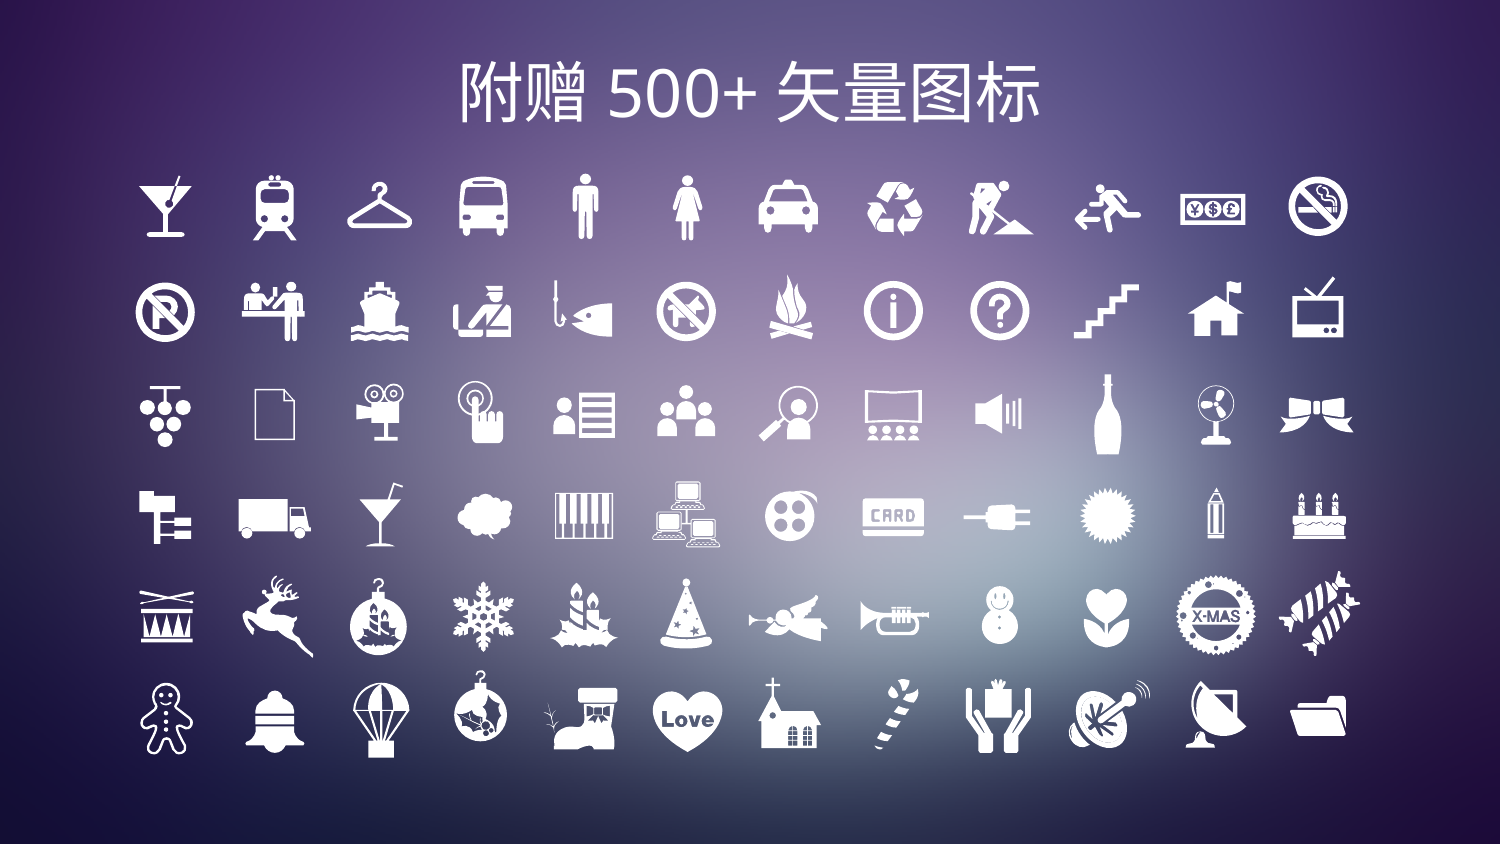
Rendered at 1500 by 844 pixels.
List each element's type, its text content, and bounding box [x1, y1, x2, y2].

text_box [454, 670, 507, 742]
text_box [1186, 200, 1204, 218]
text_box [1083, 588, 1130, 648]
text_box [862, 530, 924, 537]
text_box [782, 274, 799, 324]
text_box [1322, 397, 1345, 418]
text_box [1297, 695, 1346, 728]
text_box [1079, 487, 1136, 545]
text_box [252, 180, 297, 241]
text_box [1197, 385, 1235, 445]
text_box [254, 388, 295, 441]
text_box [457, 380, 493, 416]
text_box [656, 281, 716, 342]
text_box [1095, 184, 1105, 194]
text_box [571, 303, 613, 337]
text_box [874, 745, 884, 750]
text_box [775, 289, 789, 324]
text_box [1292, 535, 1346, 539]
text_box [1279, 415, 1310, 433]
text_box [897, 679, 910, 691]
text_box [1207, 534, 1225, 539]
text_box [141, 638, 193, 643]
text_box [1175, 575, 1256, 656]
text_box [894, 183, 915, 200]
text_box [1204, 200, 1222, 218]
text_box [466, 389, 484, 407]
text_box [997, 321, 1004, 328]
text_box [241, 528, 253, 539]
text_box [543, 702, 559, 733]
text_box [1316, 184, 1335, 207]
text_box [453, 304, 459, 330]
text_box [868, 425, 878, 435]
text_box [140, 682, 193, 755]
text_box [676, 401, 697, 420]
text_box [238, 499, 288, 532]
text_box [556, 397, 572, 414]
text_box [902, 688, 919, 703]
text_box [689, 321, 695, 328]
text_box [793, 321, 813, 330]
text_box [245, 726, 305, 753]
text_box [880, 435, 893, 441]
text_box [1315, 506, 1322, 515]
text_box [572, 185, 599, 240]
text_box [1331, 582, 1339, 591]
text_box [553, 415, 576, 435]
text_box [1208, 493, 1224, 503]
text_box [975, 393, 1003, 434]
text_box [860, 601, 929, 636]
text_box [486, 304, 511, 337]
text_box [139, 399, 155, 415]
text_box [1292, 515, 1346, 526]
text_box [758, 385, 818, 442]
text_box [862, 498, 924, 527]
text_box [863, 280, 923, 341]
text_box [1343, 604, 1350, 610]
text_box [1291, 599, 1304, 623]
text_box [968, 180, 1034, 235]
text_box [1216, 406, 1226, 418]
text_box [347, 181, 412, 229]
text_box [685, 295, 705, 315]
text_box [1325, 207, 1332, 213]
text_box [1337, 603, 1351, 624]
picture [0, 0, 1500, 844]
text_box [294, 527, 306, 539]
text_box [1302, 642, 1317, 656]
text_box [1222, 200, 1240, 218]
text_box [1288, 397, 1311, 418]
text_box [1311, 624, 1325, 645]
text_box [893, 705, 910, 716]
text_box [241, 311, 284, 317]
text_box [471, 396, 504, 444]
text_box [765, 490, 818, 542]
text_box [579, 392, 615, 438]
text_box [876, 218, 894, 232]
text_box [359, 482, 404, 547]
text_box [1094, 374, 1122, 455]
text_box [770, 330, 790, 339]
text_box [888, 686, 899, 699]
text_box [1290, 709, 1346, 736]
text_box [1075, 691, 1127, 748]
text_box [152, 305, 166, 329]
text_box [1305, 591, 1314, 620]
text_box [141, 608, 193, 614]
text_box [553, 703, 615, 750]
text_box [1073, 284, 1139, 339]
text_box [681, 175, 694, 186]
text_box [679, 385, 694, 399]
text_box [555, 492, 614, 539]
text_box [985, 678, 1012, 718]
text_box [570, 608, 583, 626]
text_box [485, 285, 503, 291]
text_box [389, 389, 398, 398]
text_box [175, 399, 191, 416]
text_box [652, 691, 723, 753]
text_box [909, 425, 919, 435]
text_box [272, 292, 303, 342]
text_box [286, 281, 297, 292]
text_box [1006, 403, 1010, 424]
text_box [457, 493, 513, 540]
text_box [350, 578, 407, 656]
text_box [1315, 501, 1322, 510]
text_box [1313, 639, 1320, 645]
text_box [790, 398, 807, 416]
text_box [692, 521, 714, 536]
text_box [682, 578, 691, 587]
text_box [154, 295, 178, 316]
text_box [867, 202, 887, 230]
text_box [1335, 571, 1351, 587]
text_box [485, 292, 503, 303]
text_box [660, 402, 675, 416]
text_box [758, 677, 822, 749]
text_box [895, 425, 905, 435]
text_box [1097, 692, 1137, 724]
text_box [1191, 680, 1247, 736]
text_box [140, 598, 167, 605]
text_box [1331, 501, 1339, 510]
text_box [667, 304, 686, 328]
text_box [139, 590, 194, 604]
text_box [553, 280, 567, 328]
text_box [988, 293, 1011, 320]
text_box [160, 701, 172, 706]
text_box [370, 390, 379, 399]
text_box [570, 582, 583, 600]
text_box [1074, 208, 1101, 230]
text_box [963, 504, 1031, 531]
text_box [459, 176, 508, 236]
text_box [1315, 583, 1324, 612]
text_box [904, 199, 923, 217]
text_box [166, 416, 182, 432]
text_box [255, 715, 295, 725]
text_box [1278, 616, 1295, 633]
text_box [143, 614, 191, 638]
text_box [965, 687, 994, 753]
text_box [1298, 207, 1318, 213]
text_box [695, 418, 716, 437]
text_box [578, 687, 618, 703]
text_box [453, 581, 514, 652]
text_box [1298, 506, 1305, 515]
text_box [890, 302, 897, 328]
text_box [894, 435, 907, 441]
text_box [1207, 503, 1225, 534]
text_box [458, 329, 484, 337]
text_box [1291, 613, 1298, 621]
text_box [787, 423, 811, 440]
text_box [1082, 697, 1122, 742]
text_box [885, 717, 901, 728]
text_box [758, 179, 818, 233]
text_box [970, 280, 1030, 341]
text_box [670, 481, 721, 548]
text_box [867, 435, 879, 441]
text_box [157, 432, 173, 448]
text_box [1321, 615, 1333, 641]
text_box [677, 483, 699, 499]
text_box [579, 173, 592, 185]
text_box [658, 514, 680, 529]
text_box [1185, 731, 1215, 748]
text_box [1329, 606, 1340, 633]
text_box [908, 511, 913, 520]
text_box [790, 417, 807, 423]
text_box [149, 416, 165, 432]
text_box [1180, 193, 1246, 225]
text_box [1331, 506, 1339, 515]
text_box [1018, 398, 1022, 429]
text_box [672, 186, 703, 241]
text_box 附赠500+矢量图标 [417, 43, 1083, 139]
text_box [890, 293, 897, 300]
text_box [1294, 522, 1345, 536]
text_box [170, 591, 194, 598]
text_box [769, 321, 813, 340]
text_box [587, 592, 599, 609]
text_box [149, 386, 181, 416]
text_box [748, 595, 828, 642]
text_box [1292, 276, 1344, 338]
text_box [1313, 400, 1321, 415]
text_box [353, 682, 410, 758]
text_box [981, 586, 1018, 644]
text_box [660, 636, 712, 649]
text_box [272, 287, 278, 297]
text_box [356, 383, 404, 441]
text_box [289, 507, 311, 532]
text_box [1068, 722, 1090, 748]
text_box [794, 283, 807, 323]
text_box [255, 690, 295, 714]
text_box [1345, 592, 1361, 607]
text_box [897, 213, 923, 237]
text_box [1200, 400, 1213, 409]
text_box [350, 333, 409, 342]
text_box [1332, 492, 1338, 501]
text_box [876, 182, 904, 203]
text_box [139, 491, 192, 544]
text_box [864, 390, 922, 423]
text_box [1187, 281, 1245, 336]
text_box [135, 282, 195, 342]
text_box [1012, 400, 1016, 427]
text_box [1316, 492, 1322, 501]
text_box [1324, 580, 1338, 604]
text_box [351, 281, 409, 333]
text_box [907, 435, 920, 441]
text_box [1323, 415, 1354, 433]
text_box [468, 304, 503, 329]
text_box [1089, 190, 1142, 233]
text_box [652, 511, 687, 540]
text_box [877, 731, 893, 742]
text_box [174, 175, 181, 187]
text_box [549, 609, 619, 648]
text_box [1003, 687, 1031, 753]
text_box [243, 282, 275, 310]
text_box [139, 186, 192, 237]
text_box [657, 418, 677, 437]
text_box [882, 425, 891, 435]
text_box [665, 586, 707, 638]
text_box [1298, 492, 1305, 501]
text_box [1298, 501, 1305, 510]
text_box [1322, 186, 1338, 207]
text_box [697, 402, 712, 416]
text_box [570, 600, 583, 613]
text_box [1215, 389, 1225, 402]
text_box [1288, 176, 1348, 236]
text_box [242, 575, 314, 658]
